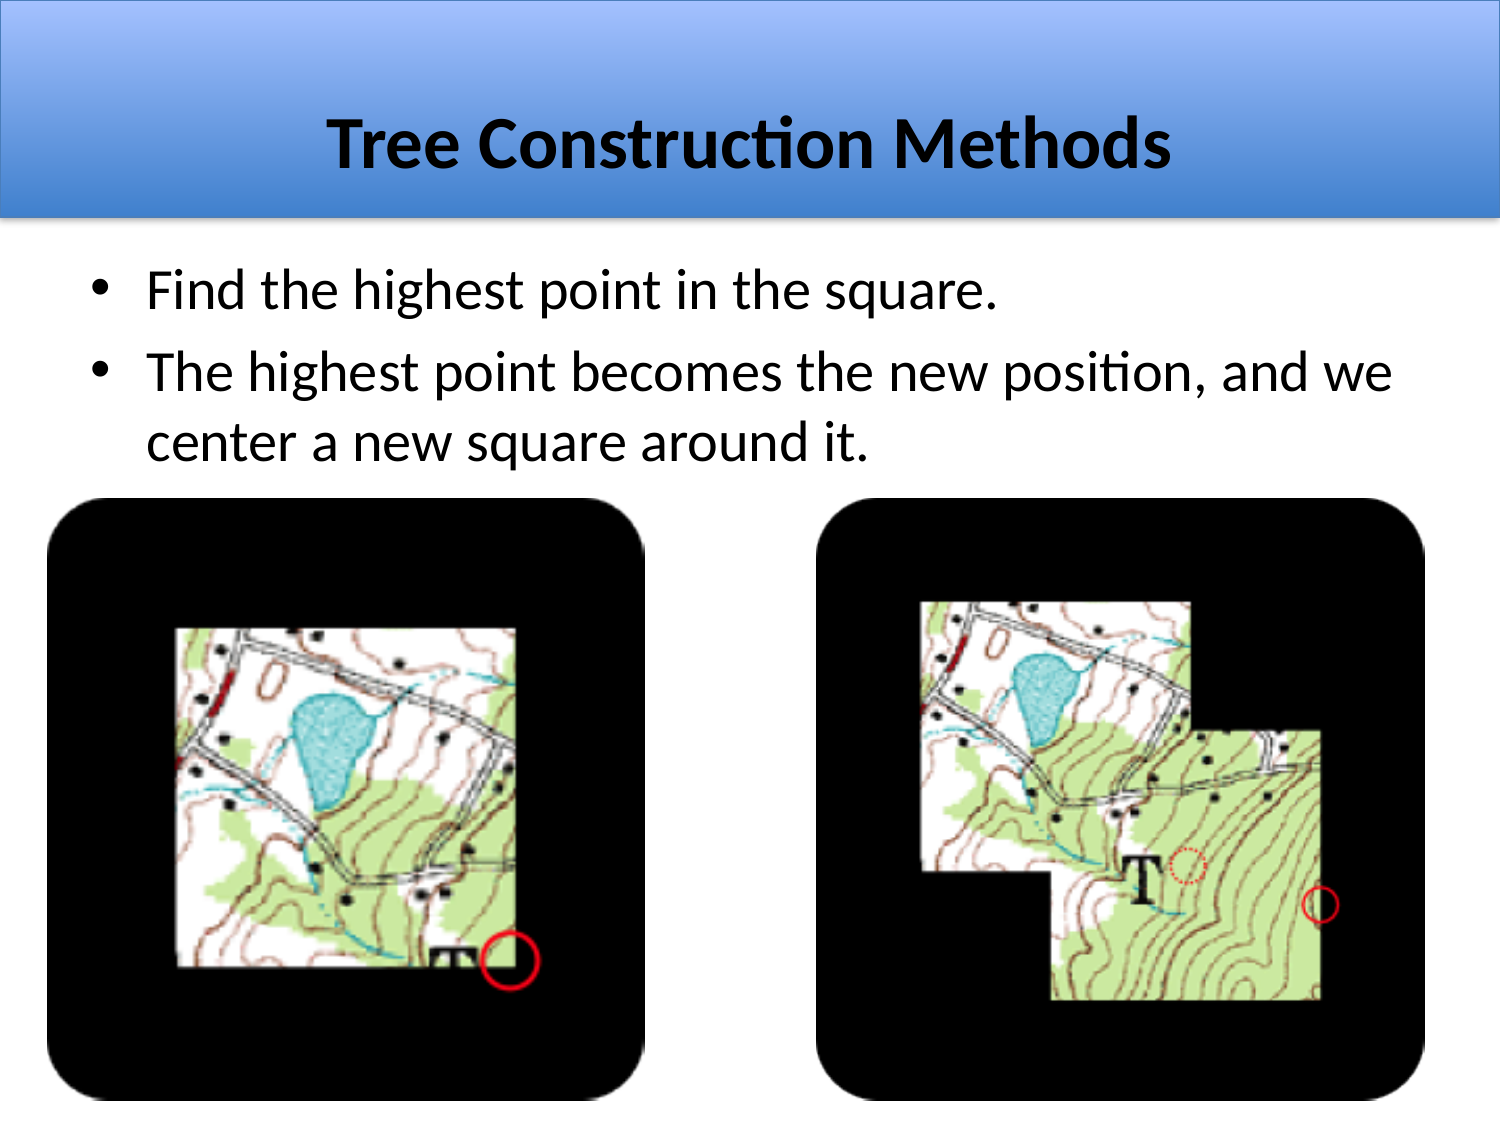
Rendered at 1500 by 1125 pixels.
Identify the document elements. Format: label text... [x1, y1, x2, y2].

title Tree Construction Methods [75, 45, 1425, 233]
list Find the highest point in the square. The highest point becomes the new position, and we center a new square around it. [75, 243, 1425, 987]
picture [816, 497, 1426, 1101]
picture [47, 497, 645, 1101]
